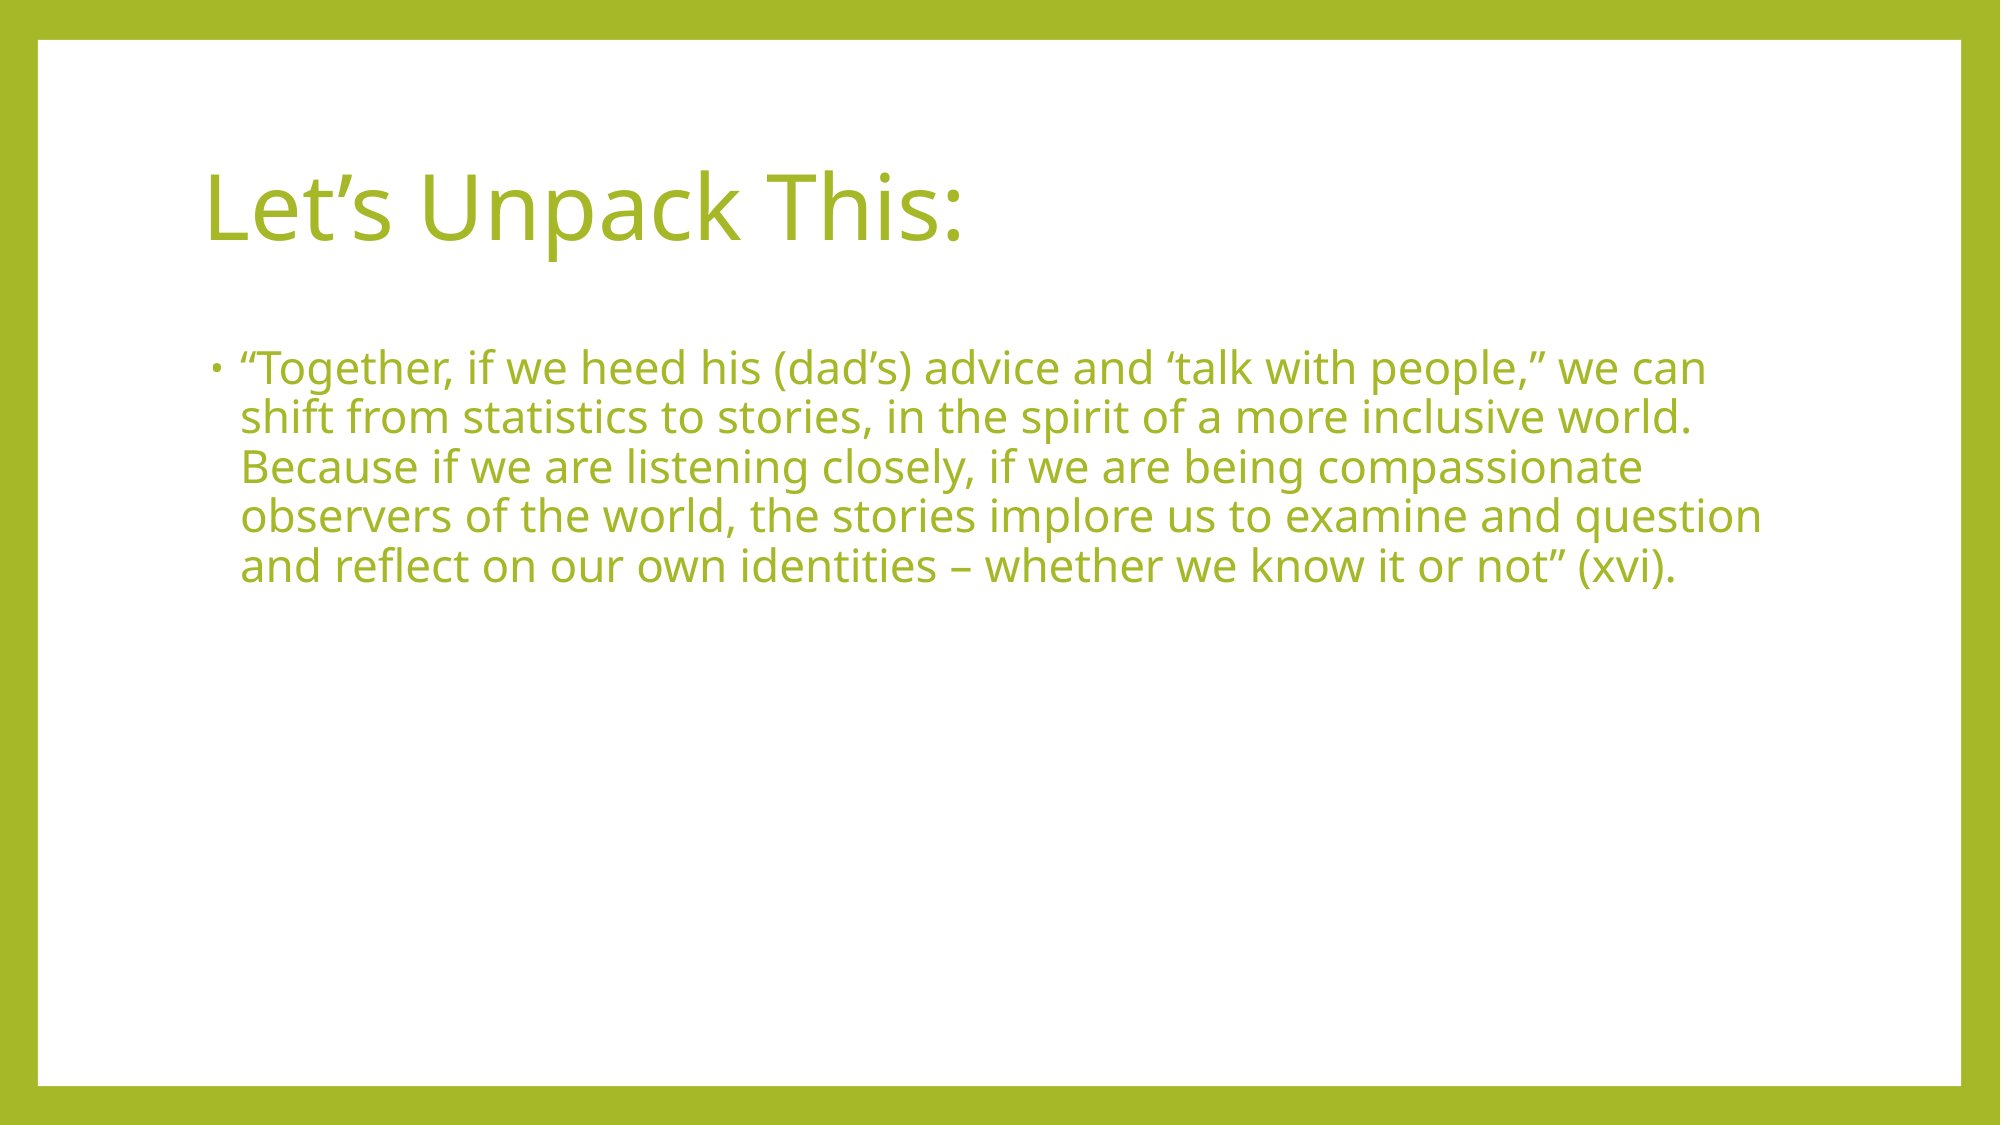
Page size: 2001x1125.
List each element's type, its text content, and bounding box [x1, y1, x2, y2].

list “Together, if we heed his (dad’s) advice and ‘talk with people,” we can shift from statistics to stories, in the spirit of a more inclusive world. Because if we are listening closely, if we are being compassionate observers of the world, the stories implore us to examine and question and reflect on our own identities – whether we know it or not” (xvi). [187, 337, 1808, 1000]
title Let’s Unpack This: [187, 99, 1808, 323]
